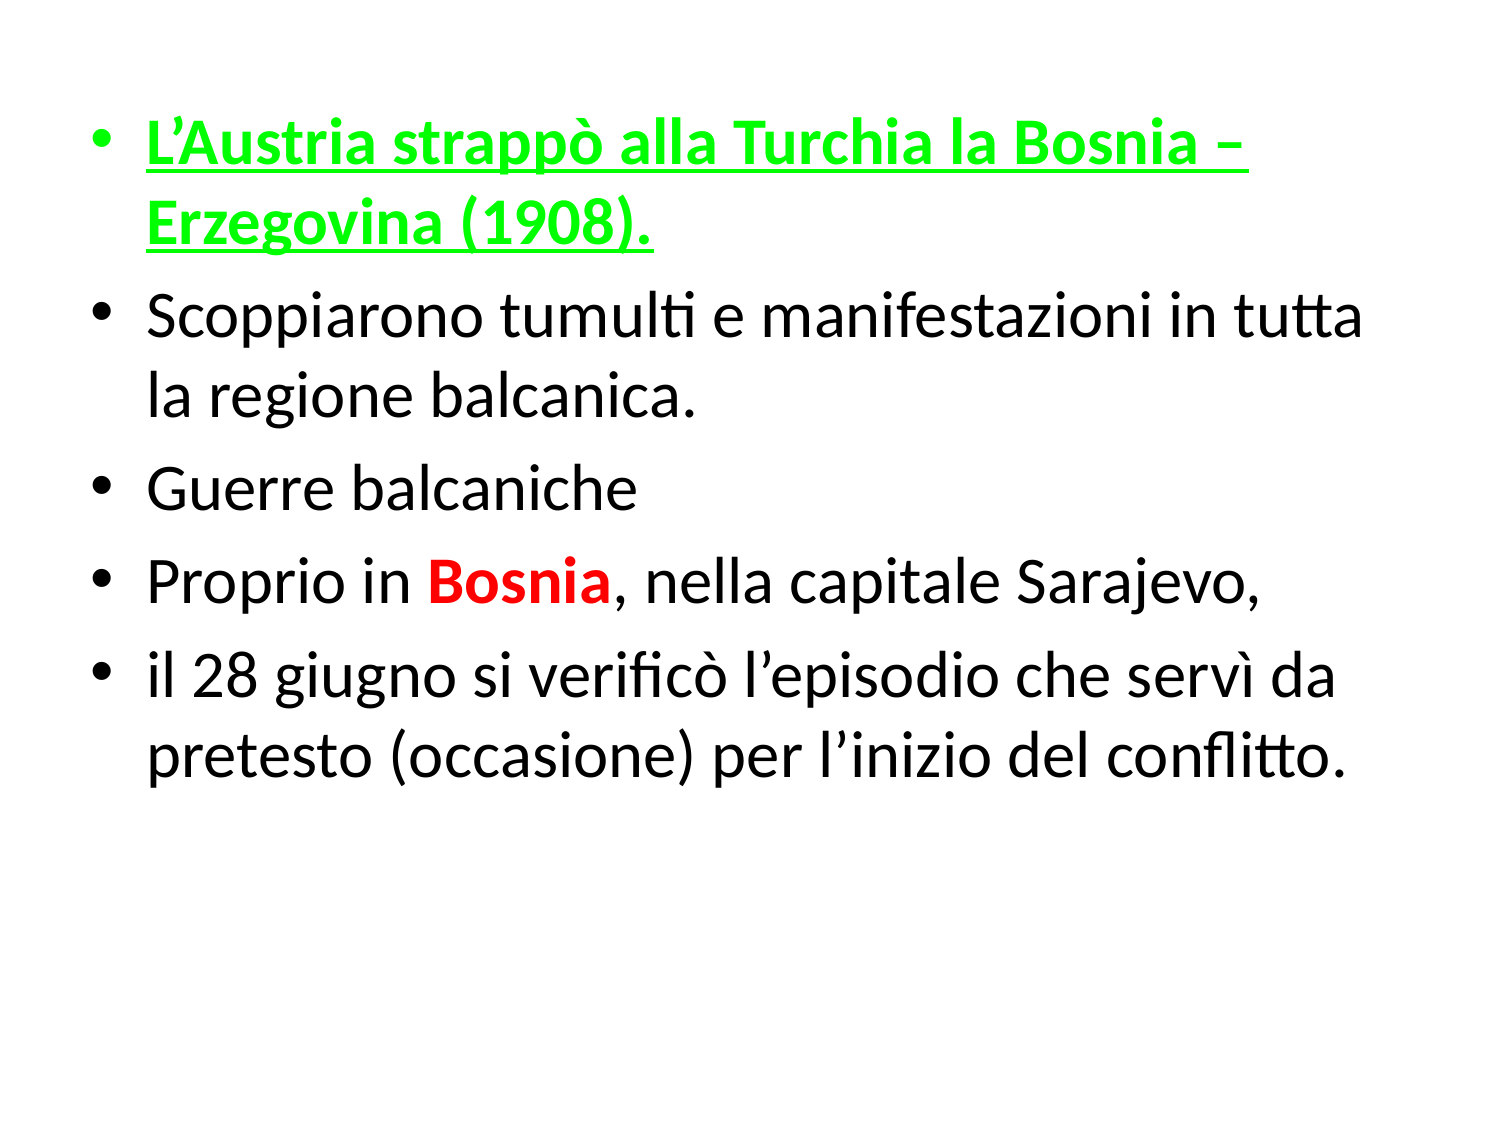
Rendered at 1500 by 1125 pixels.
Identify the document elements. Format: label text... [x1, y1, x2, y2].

list L’Austria strappò alla Turchia la Bosnia –Erzegovina (1908). Scoppiarono tumulti e manifestazioni in tutta la regione balcanica. Guerre balcaniche Proprio in Bosnia, nella capitale Sarajevo, il 28 giugno si verificò l’episodio che servì da pretesto (occasione) per l’inizio del conflitto. [75, 90, 1425, 1005]
